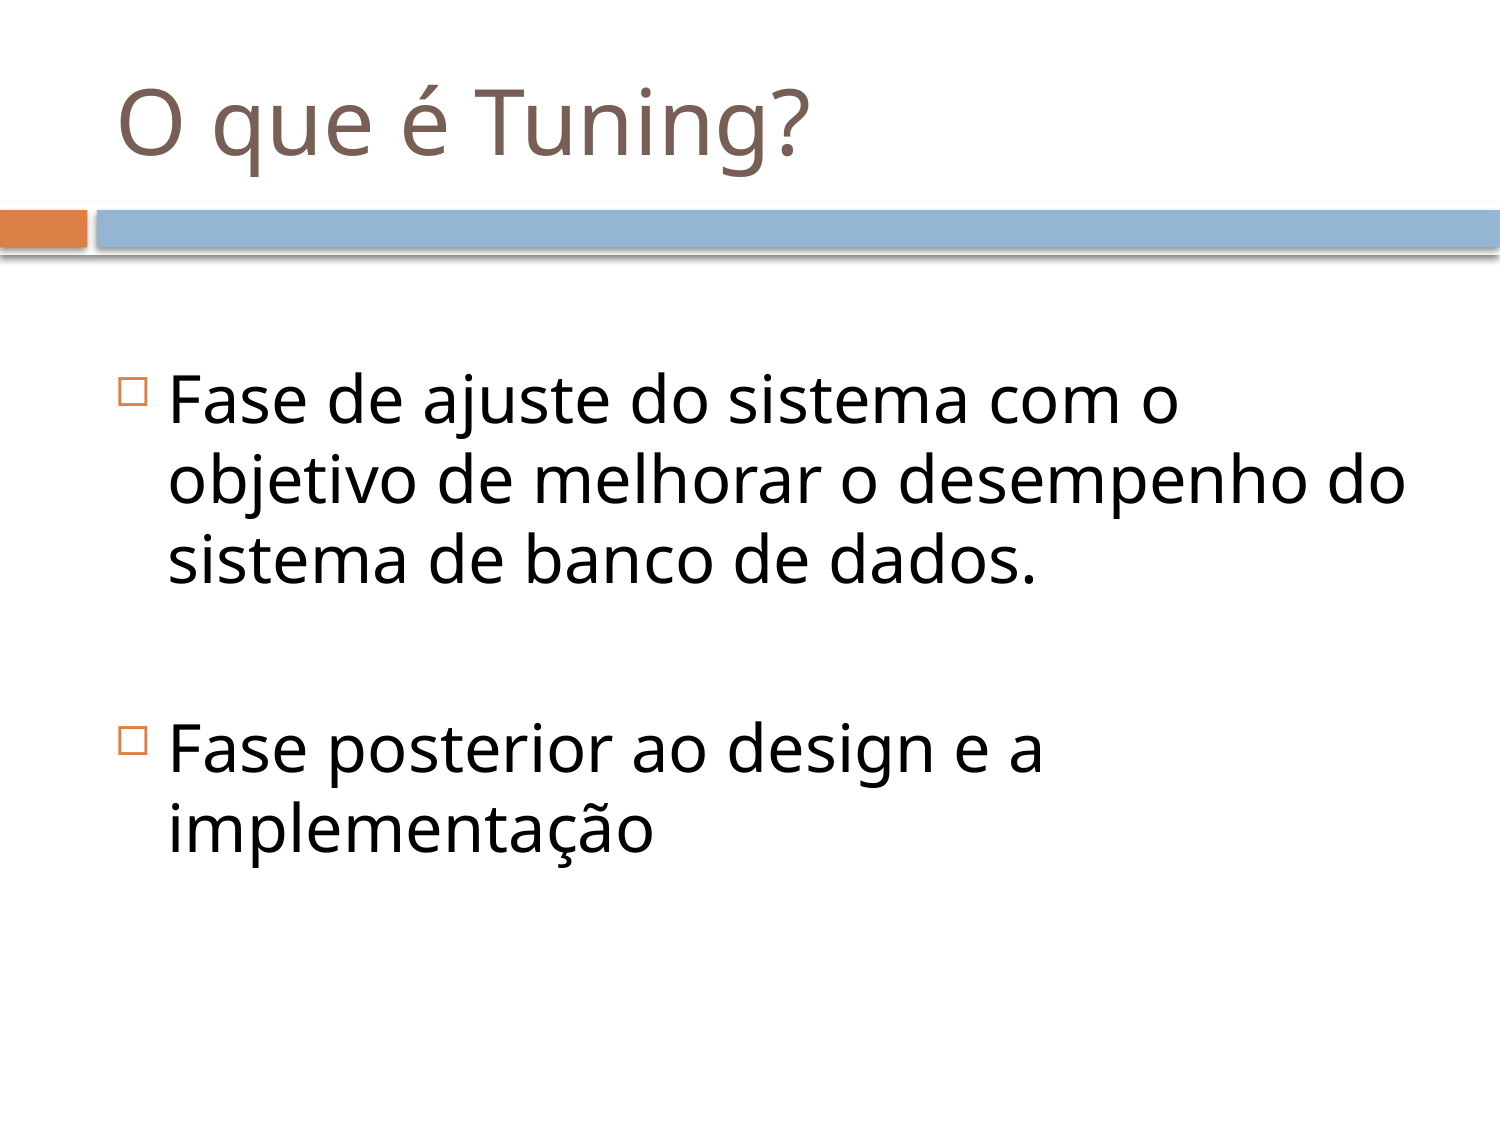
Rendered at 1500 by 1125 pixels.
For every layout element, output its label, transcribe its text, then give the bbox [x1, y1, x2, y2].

list Fase de ajuste do sistema com o objetivo de melhorar o desempenho do sistema de banco de dados. Fase posterior ao design e a implementação [100, 262, 1438, 1000]
title O que é Tuning? [100, 37, 1438, 200]
